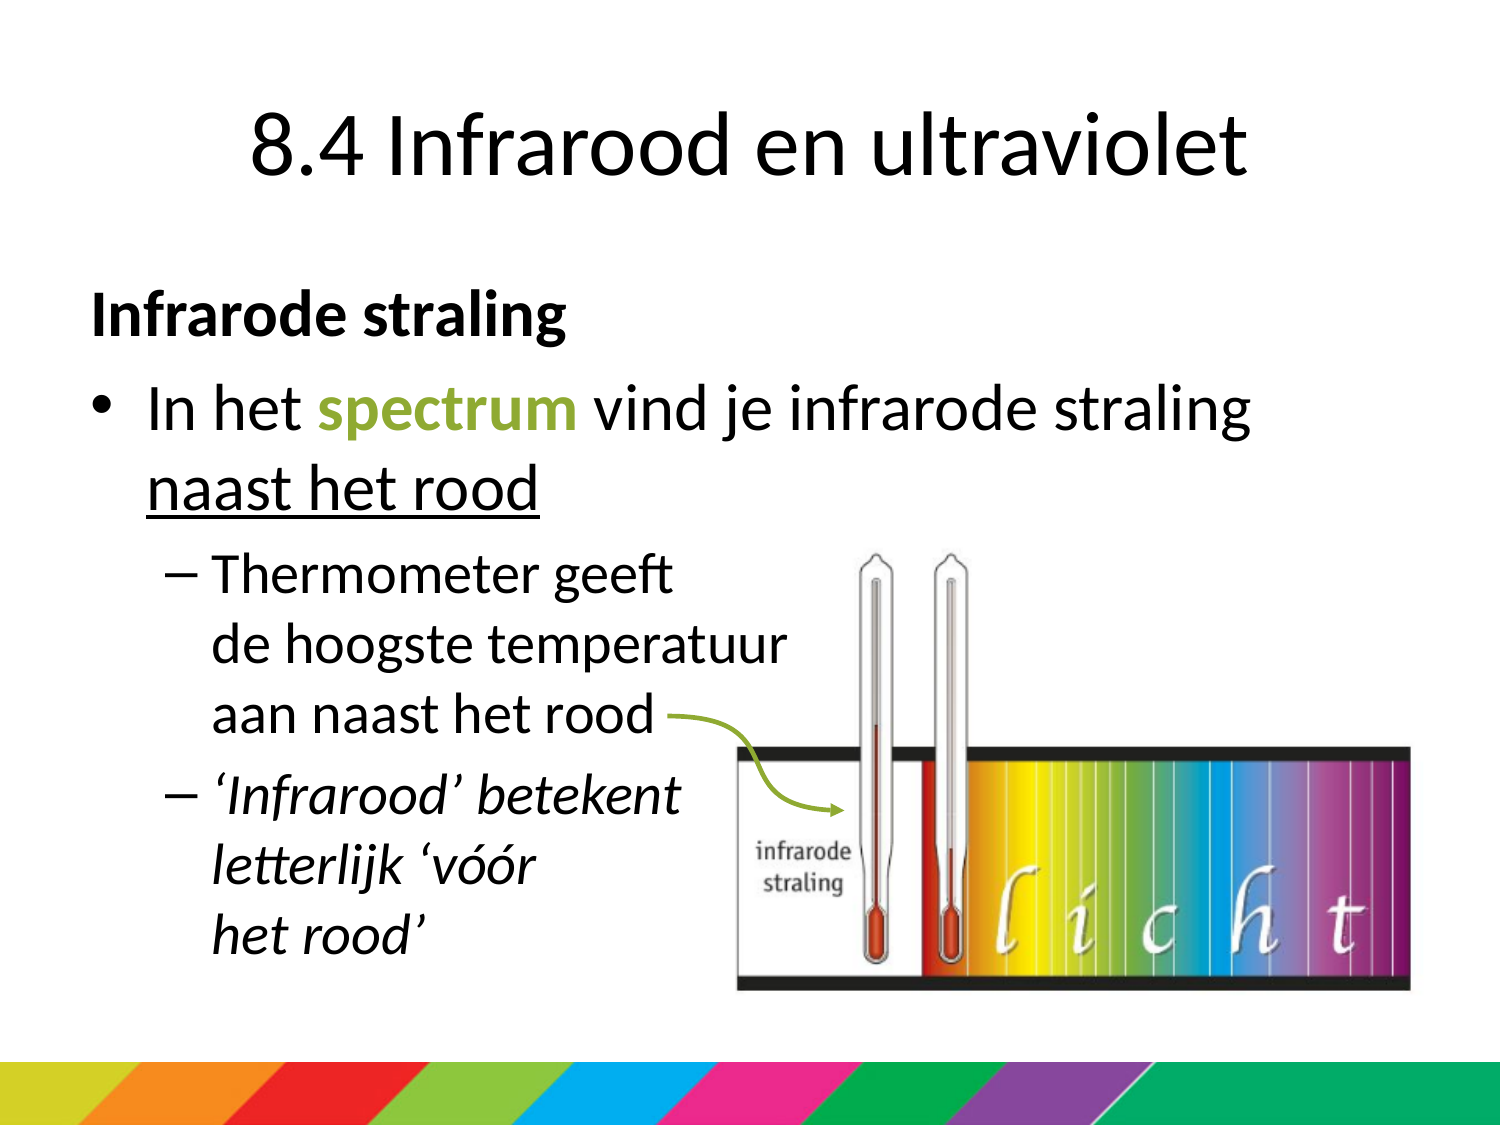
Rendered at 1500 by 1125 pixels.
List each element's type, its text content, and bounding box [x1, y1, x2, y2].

picture [656, 1062, 1500, 1125]
list Infrarode straling In het spectrum vind je infrarode straling naast het rood Thermometer geeft de hoogste temperatuur aan naast het rood ‘Infrarood’ betekent letterlijk ‘vóór het rood’ [75, 262, 1425, 1005]
picture [0, 1062, 574, 1125]
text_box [666, 715, 845, 811]
picture [724, 535, 1426, 1006]
title 8.4 Infrarood en ultraviolet [75, 45, 1425, 233]
